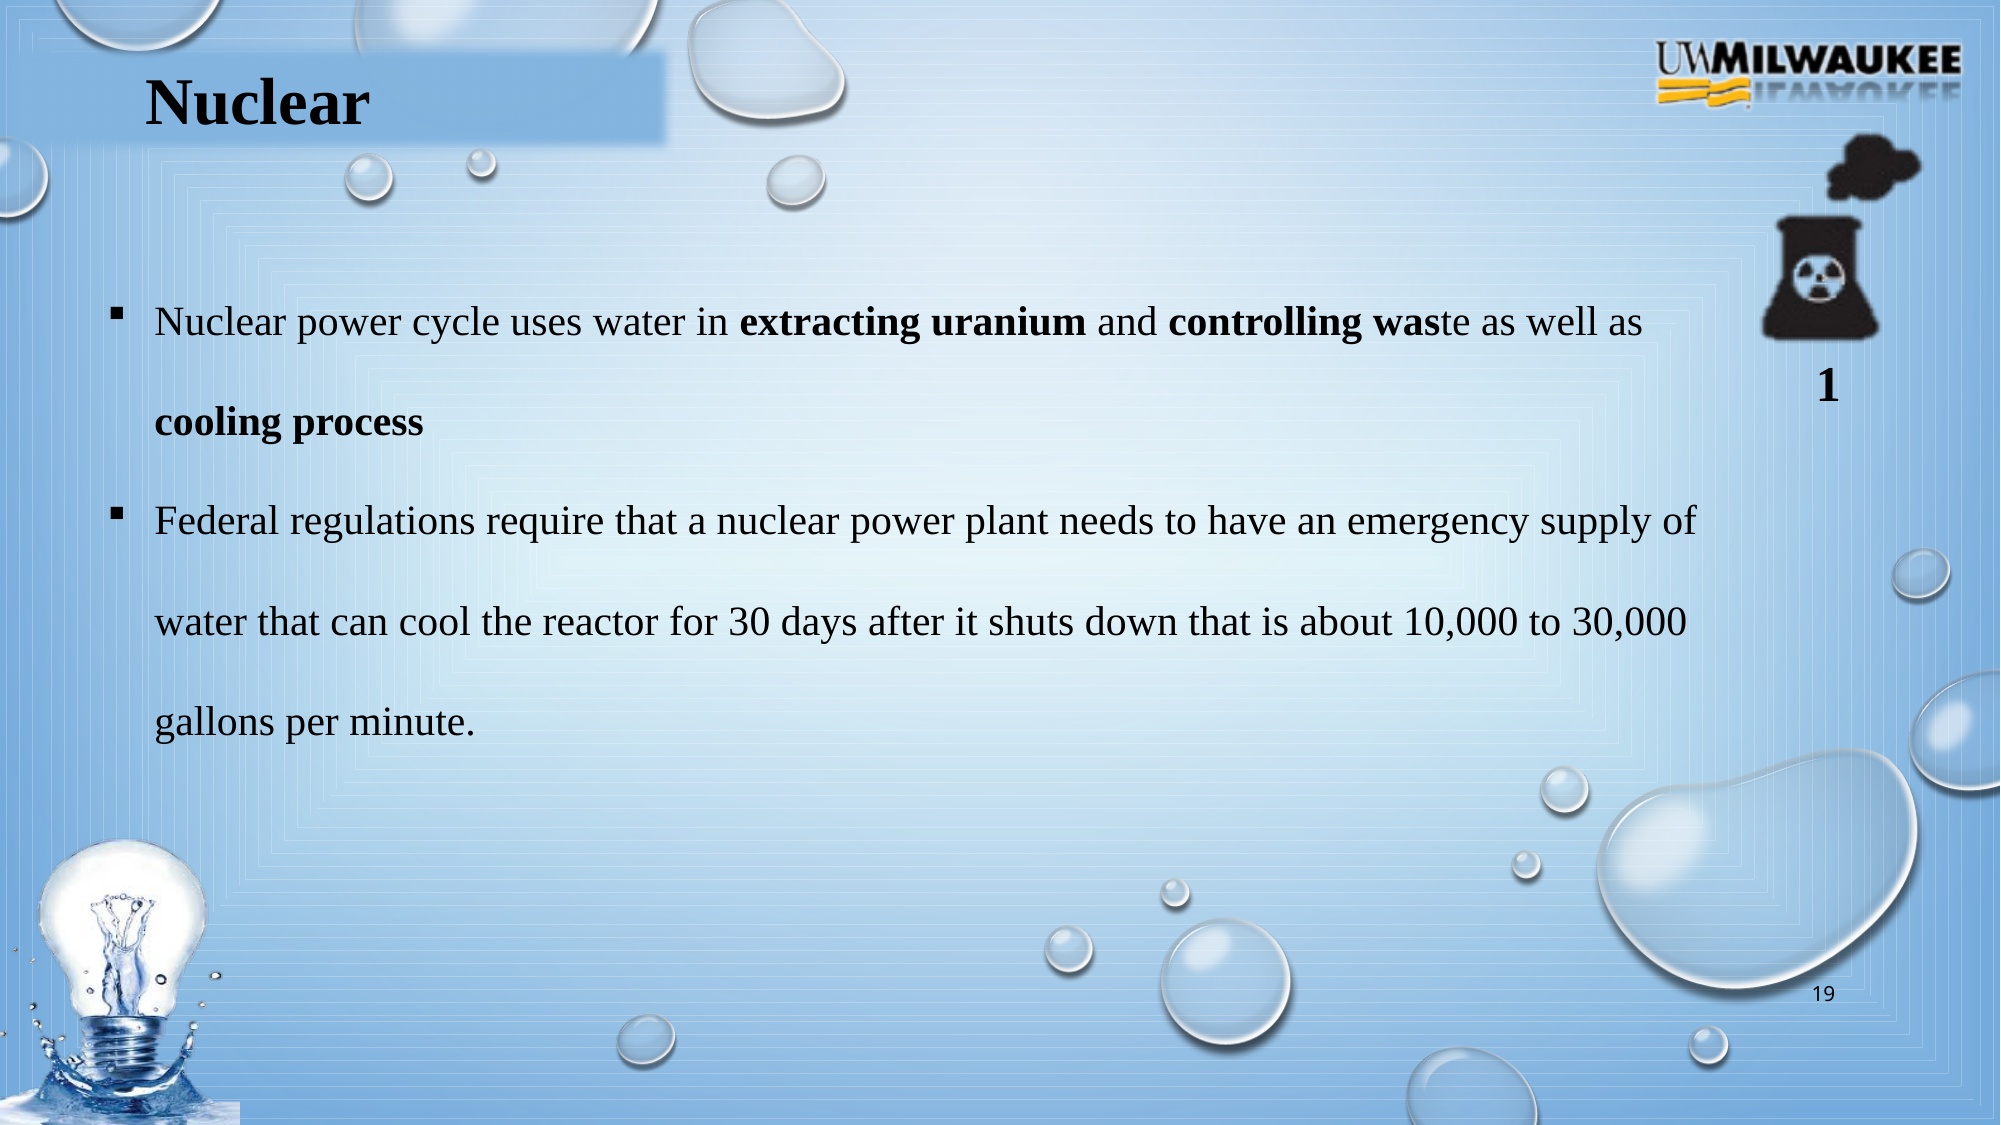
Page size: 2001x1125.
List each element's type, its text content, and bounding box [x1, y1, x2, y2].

slide_number 19 [1724, 965, 1851, 1025]
picture [0, 0, 2000, 1125]
text_box 1 [1801, 372, 1891, 419]
text_box Nuclear [17, 57, 658, 138]
text_box Nuclear power cycle uses water in extracting uranium and controlling waste as well as cooling process Federal regulations require that a nuclear power plant needs to have an emergency supply of water that can cool the reactor for 30 days after it shuts down that is about 10,000 to 30,000 gallons per minute. [92, 235, 1723, 819]
